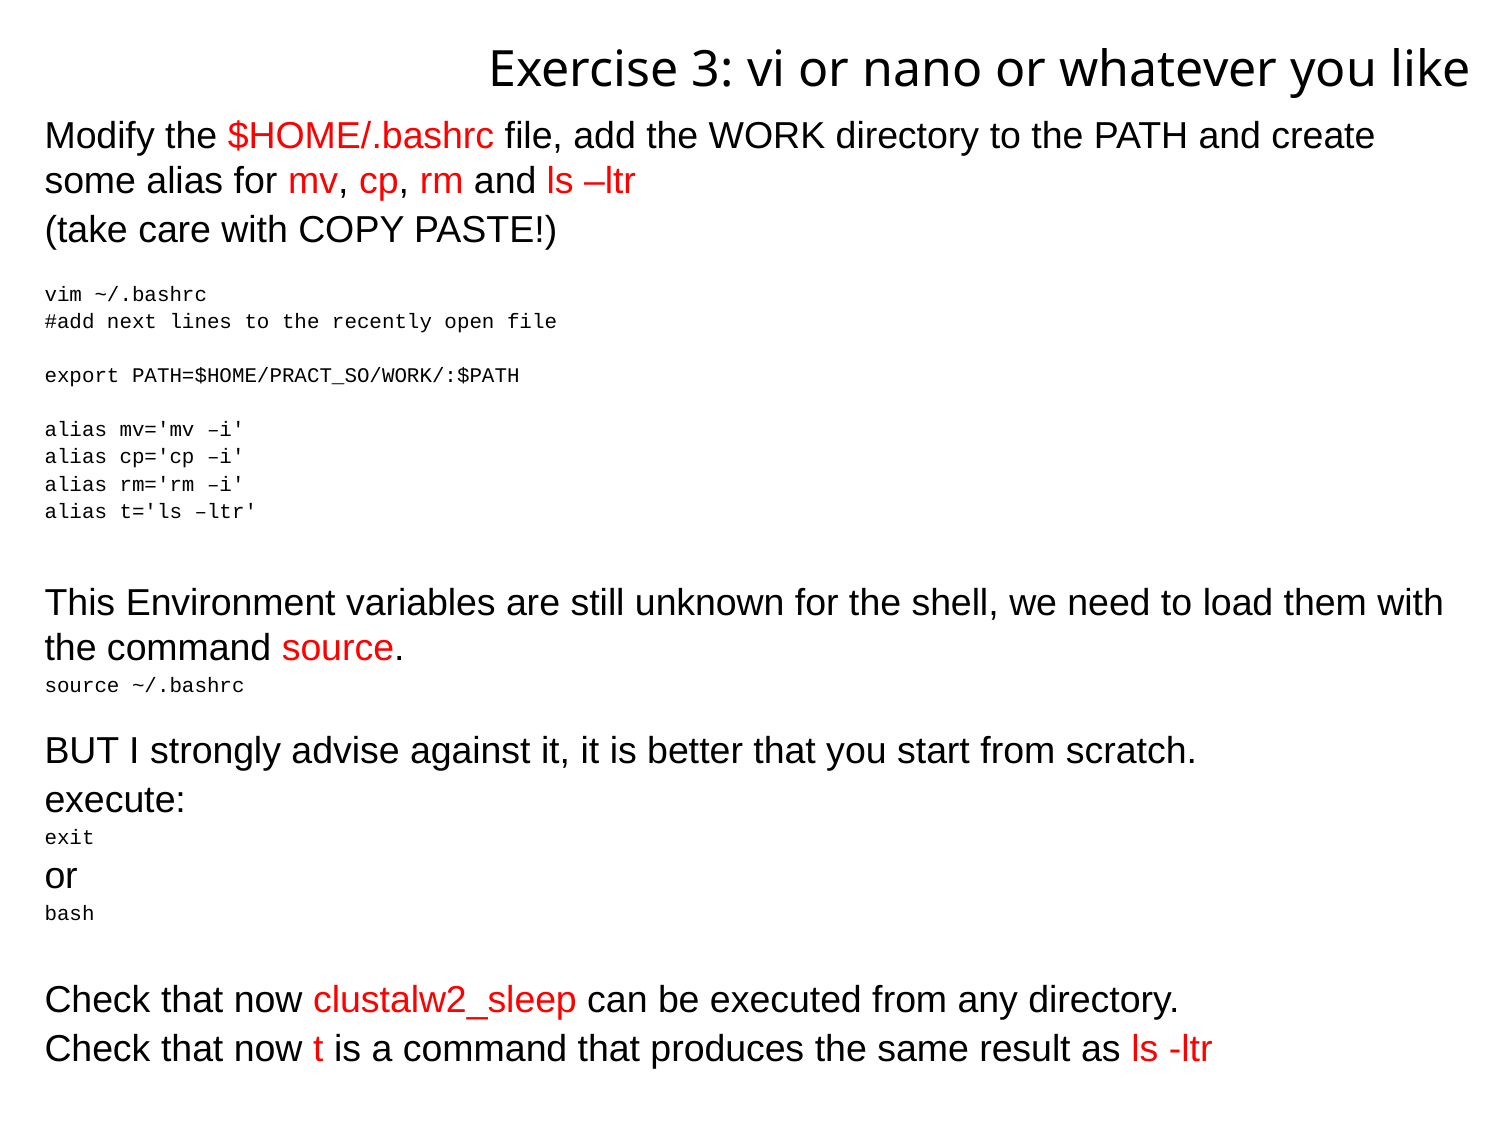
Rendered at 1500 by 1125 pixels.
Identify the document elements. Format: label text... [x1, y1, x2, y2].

text_box Modify the $HOME/.bashrc file, add the WORK directory to the PATH and create some alias for mv, cp, rm and ls –ltr (take care with COPY PASTE!) vim ~/.bashrc #add next lines to the recently open file export PATH=$HOME/PRACT_SO/WORK/:$PATH alias mv='mv –i' alias cp='cp –i' alias rm='rm –i' alias t='ls –ltr' This Environment variables are still unknown for the shell, we need to load them with the command source. source ~/.bashrc BUT I strongly advise against it, it is better that you start from scratch. execute: exit or bash Check that now clustalw2_sleep can be executed from any directory. Check that now t is a command that produces the same result as ls -ltr [29, 103, 1490, 1106]
text_box Exercise 3: vi or nano or whatever you like [460, 28, 1500, 104]
